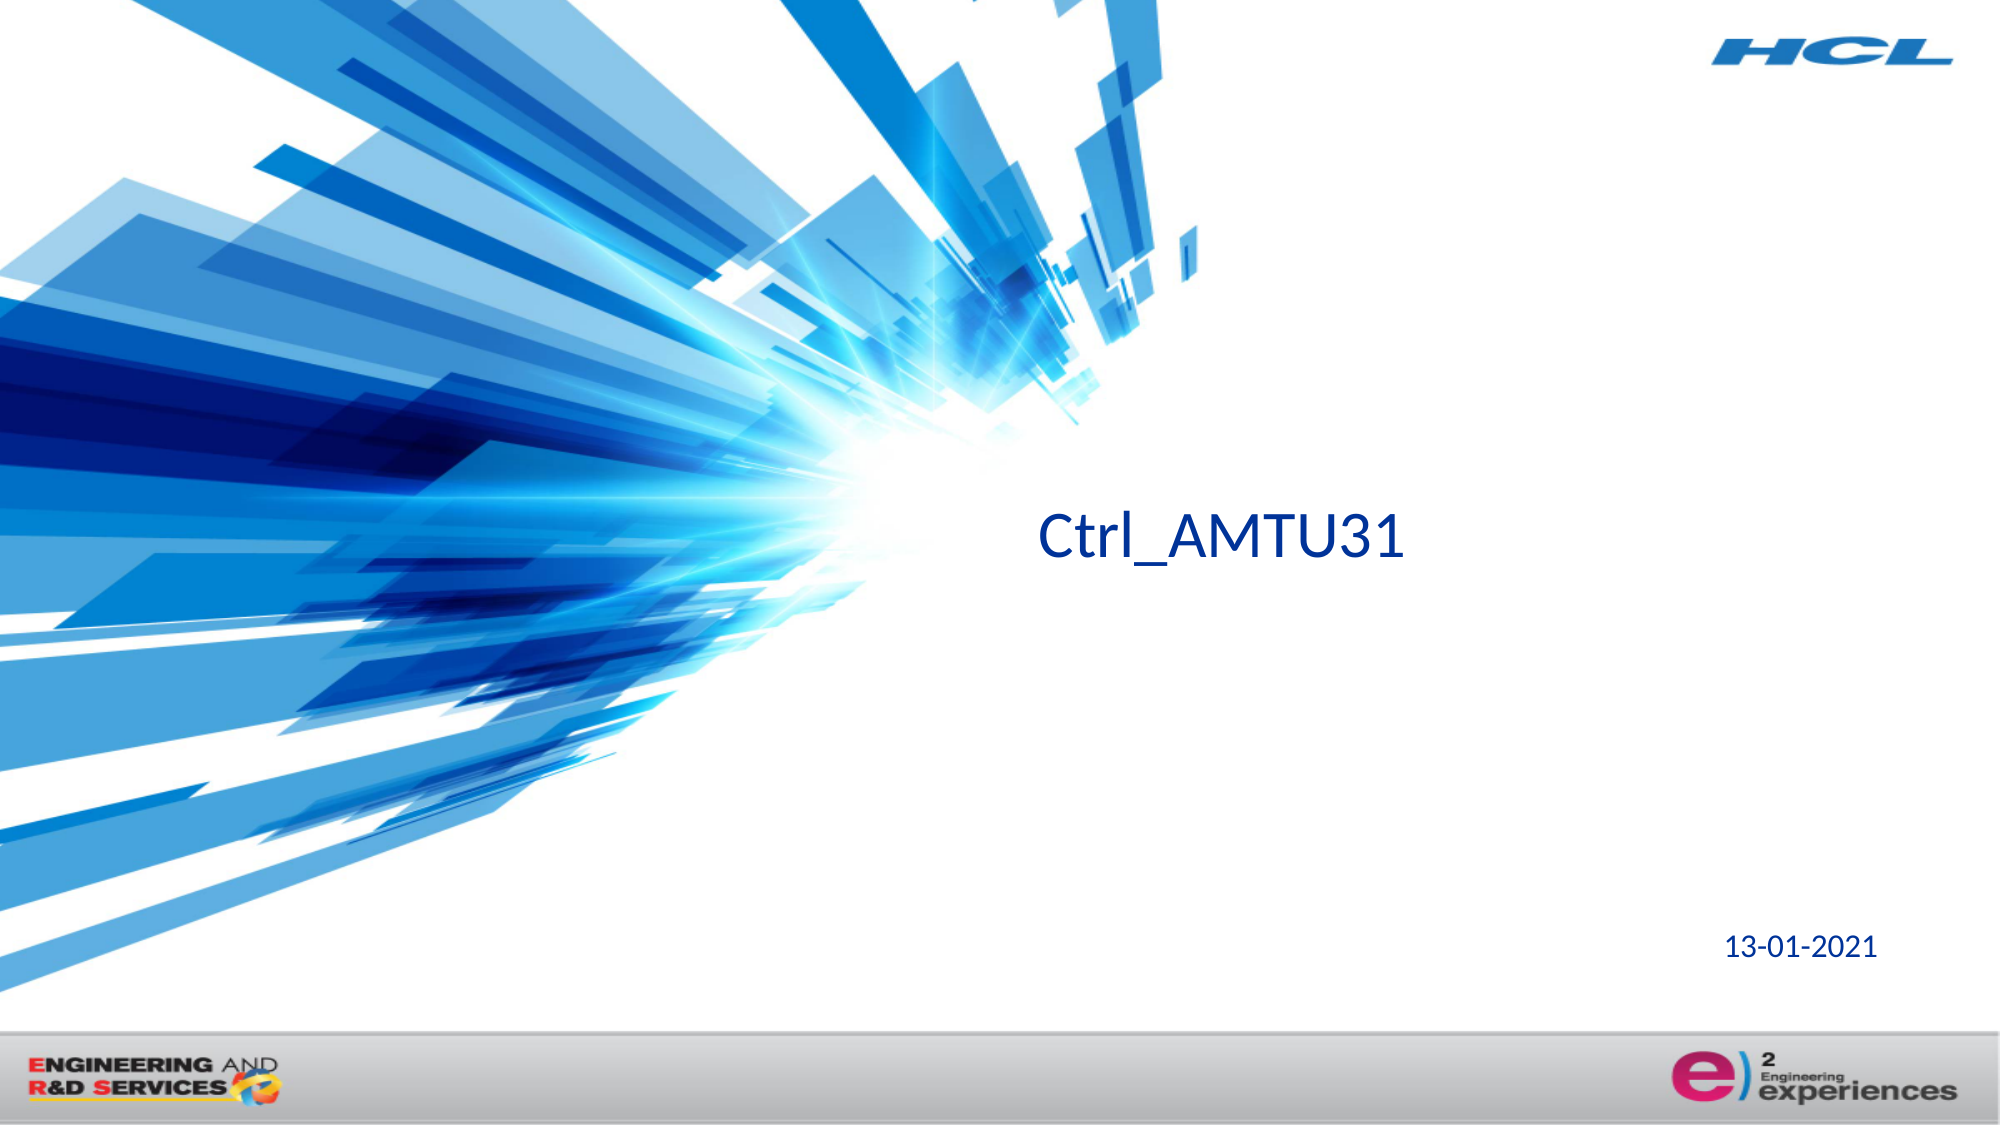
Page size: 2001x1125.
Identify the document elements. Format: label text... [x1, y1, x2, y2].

text_box 13-01-2021 [1708, 916, 1893, 972]
text_box Ctrl_AMTU31 [1023, 483, 1422, 579]
picture [0, 0, 2000, 1125]
